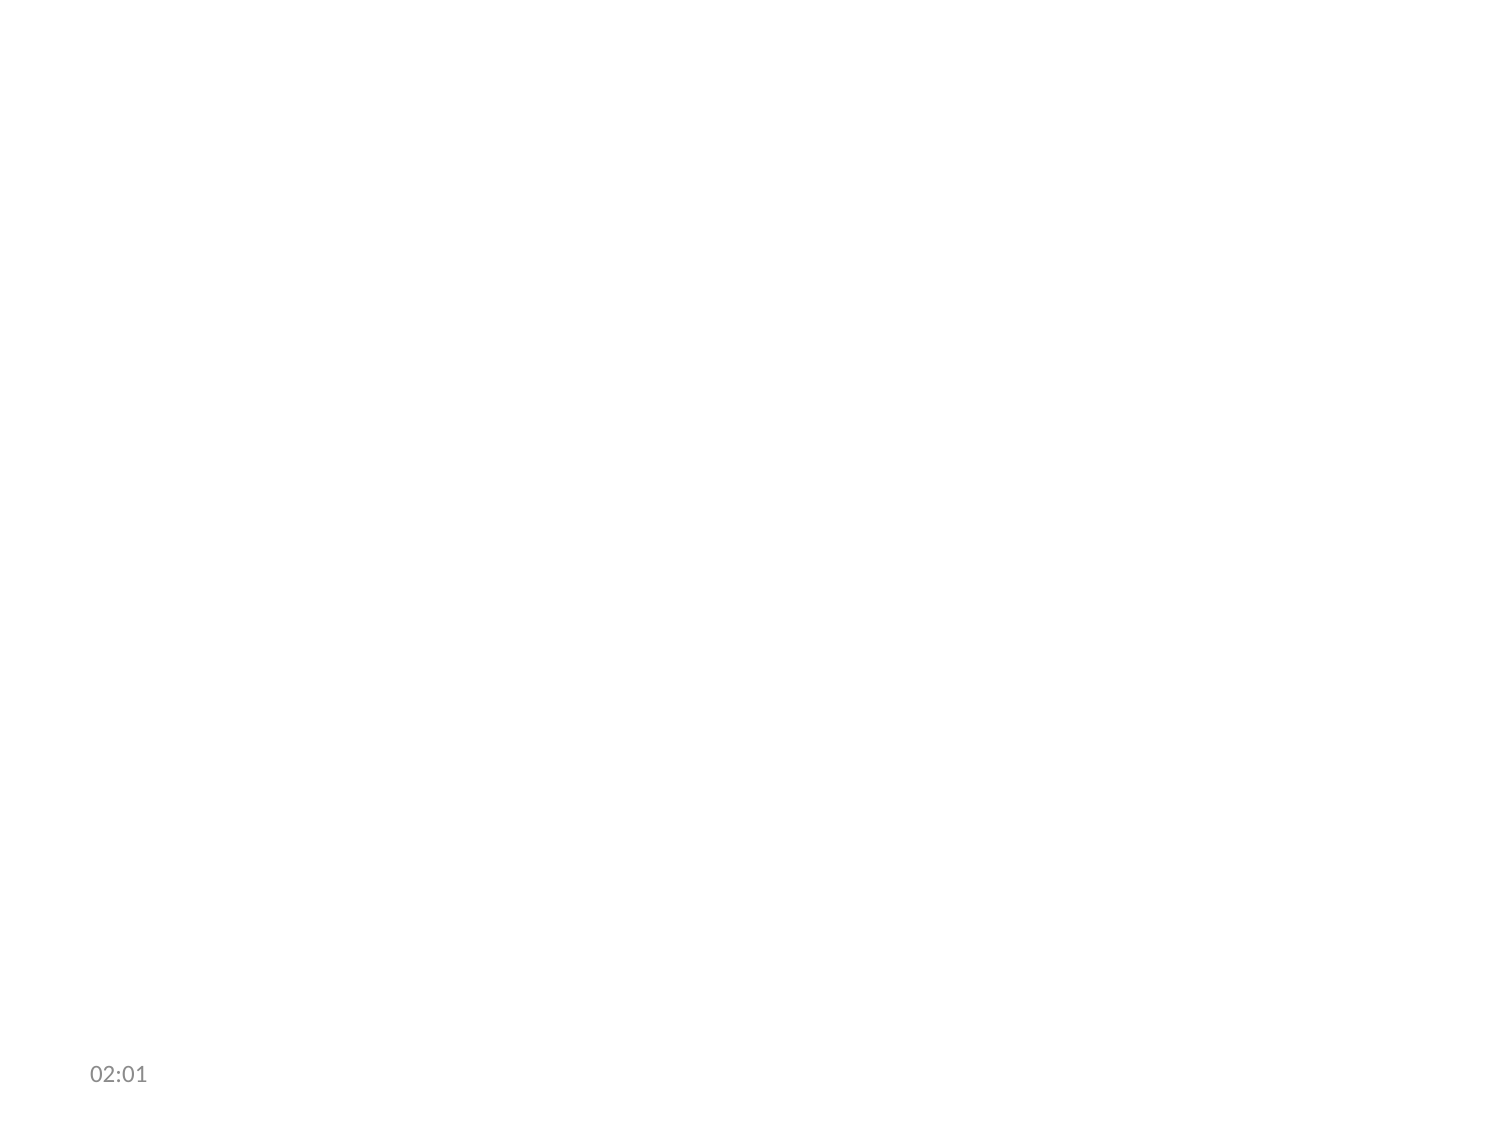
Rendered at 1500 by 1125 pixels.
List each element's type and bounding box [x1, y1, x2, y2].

slide_number [75, 1042, 425, 1103]
